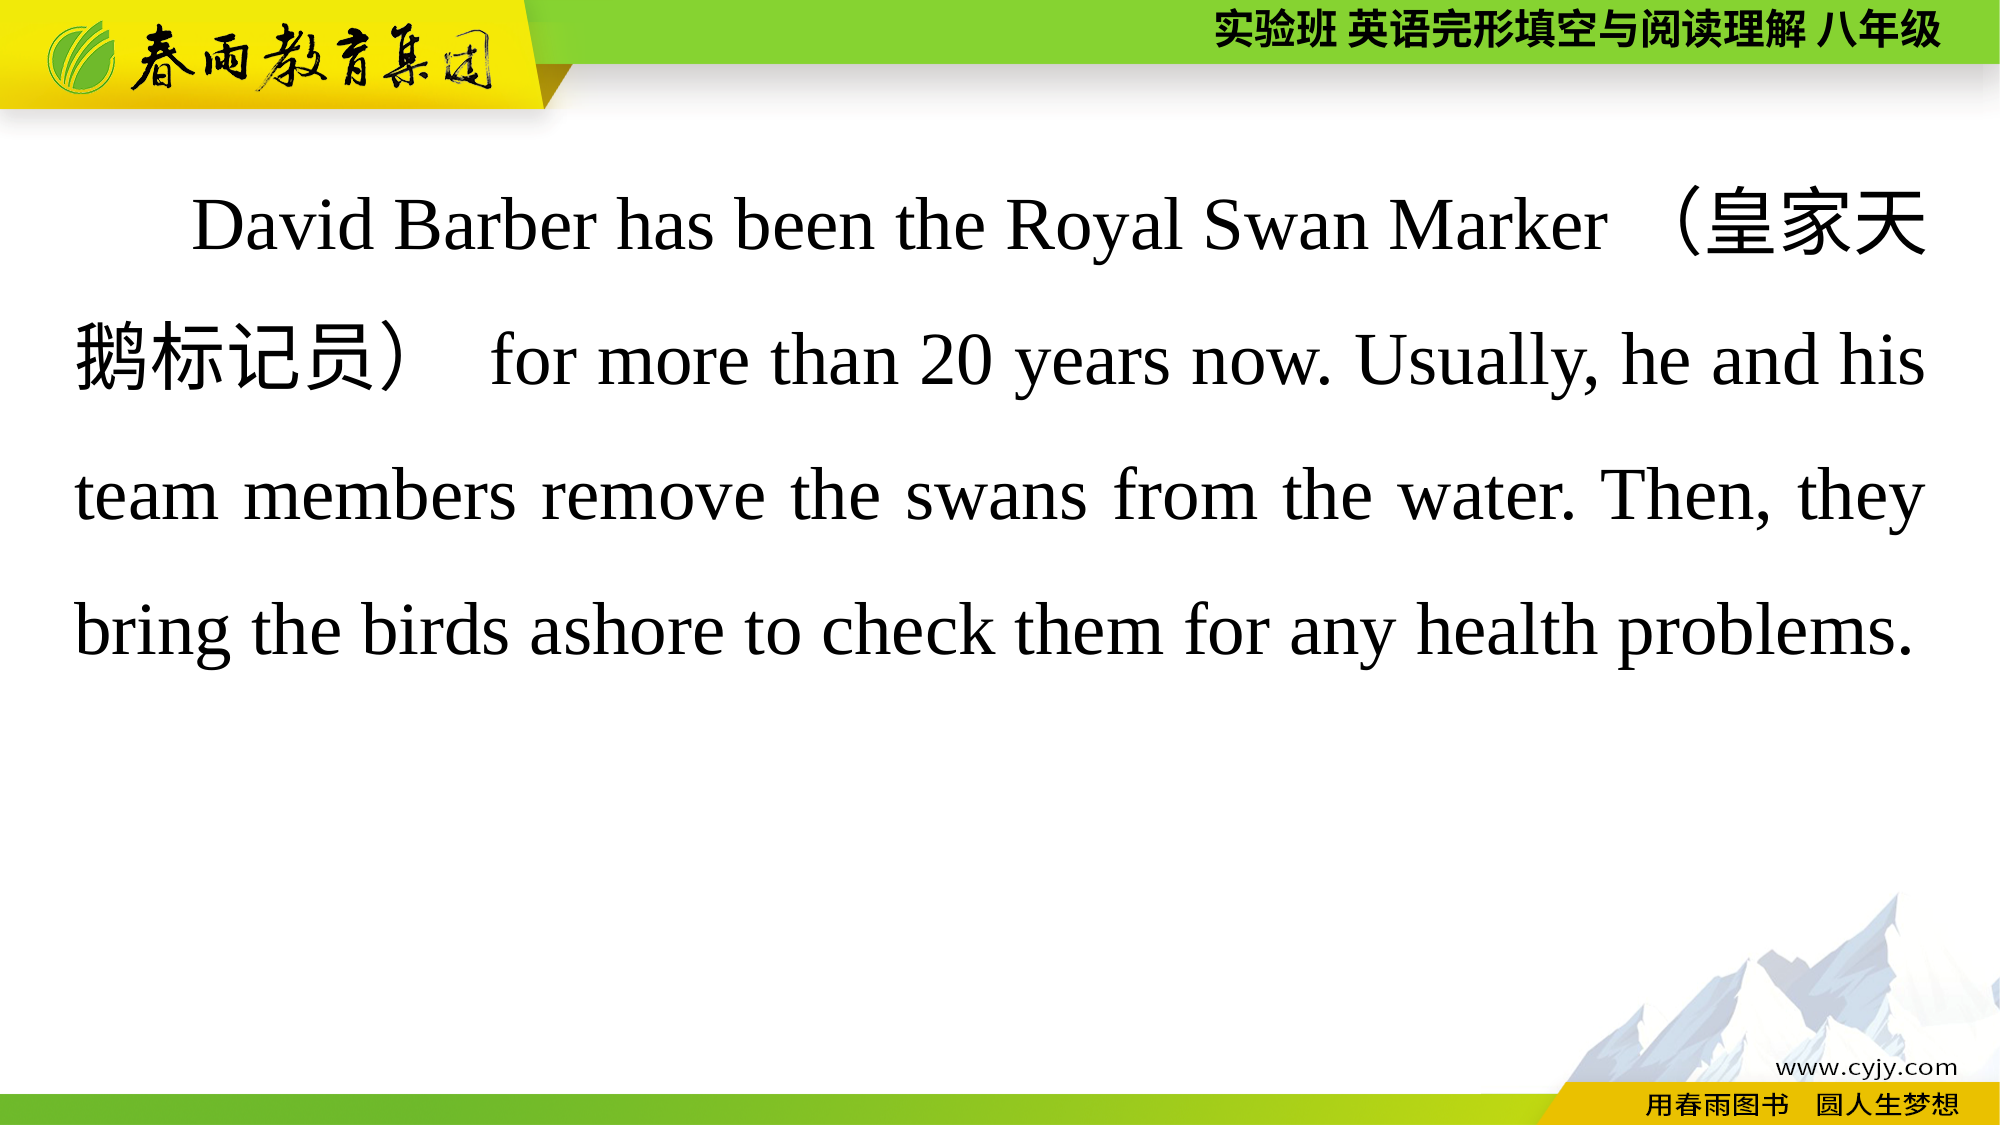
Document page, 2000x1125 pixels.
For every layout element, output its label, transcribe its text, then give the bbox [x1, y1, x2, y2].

picture [0, 0, 2000, 1125]
list David Barber has been the Royal Swan Marker（皇家天鹅标记员） for more than 20 years now. Usually, he and his team members remove the swans from the water. Then, they bring the birds ashore to check them for any health problems. [59, 122, 1944, 667]
